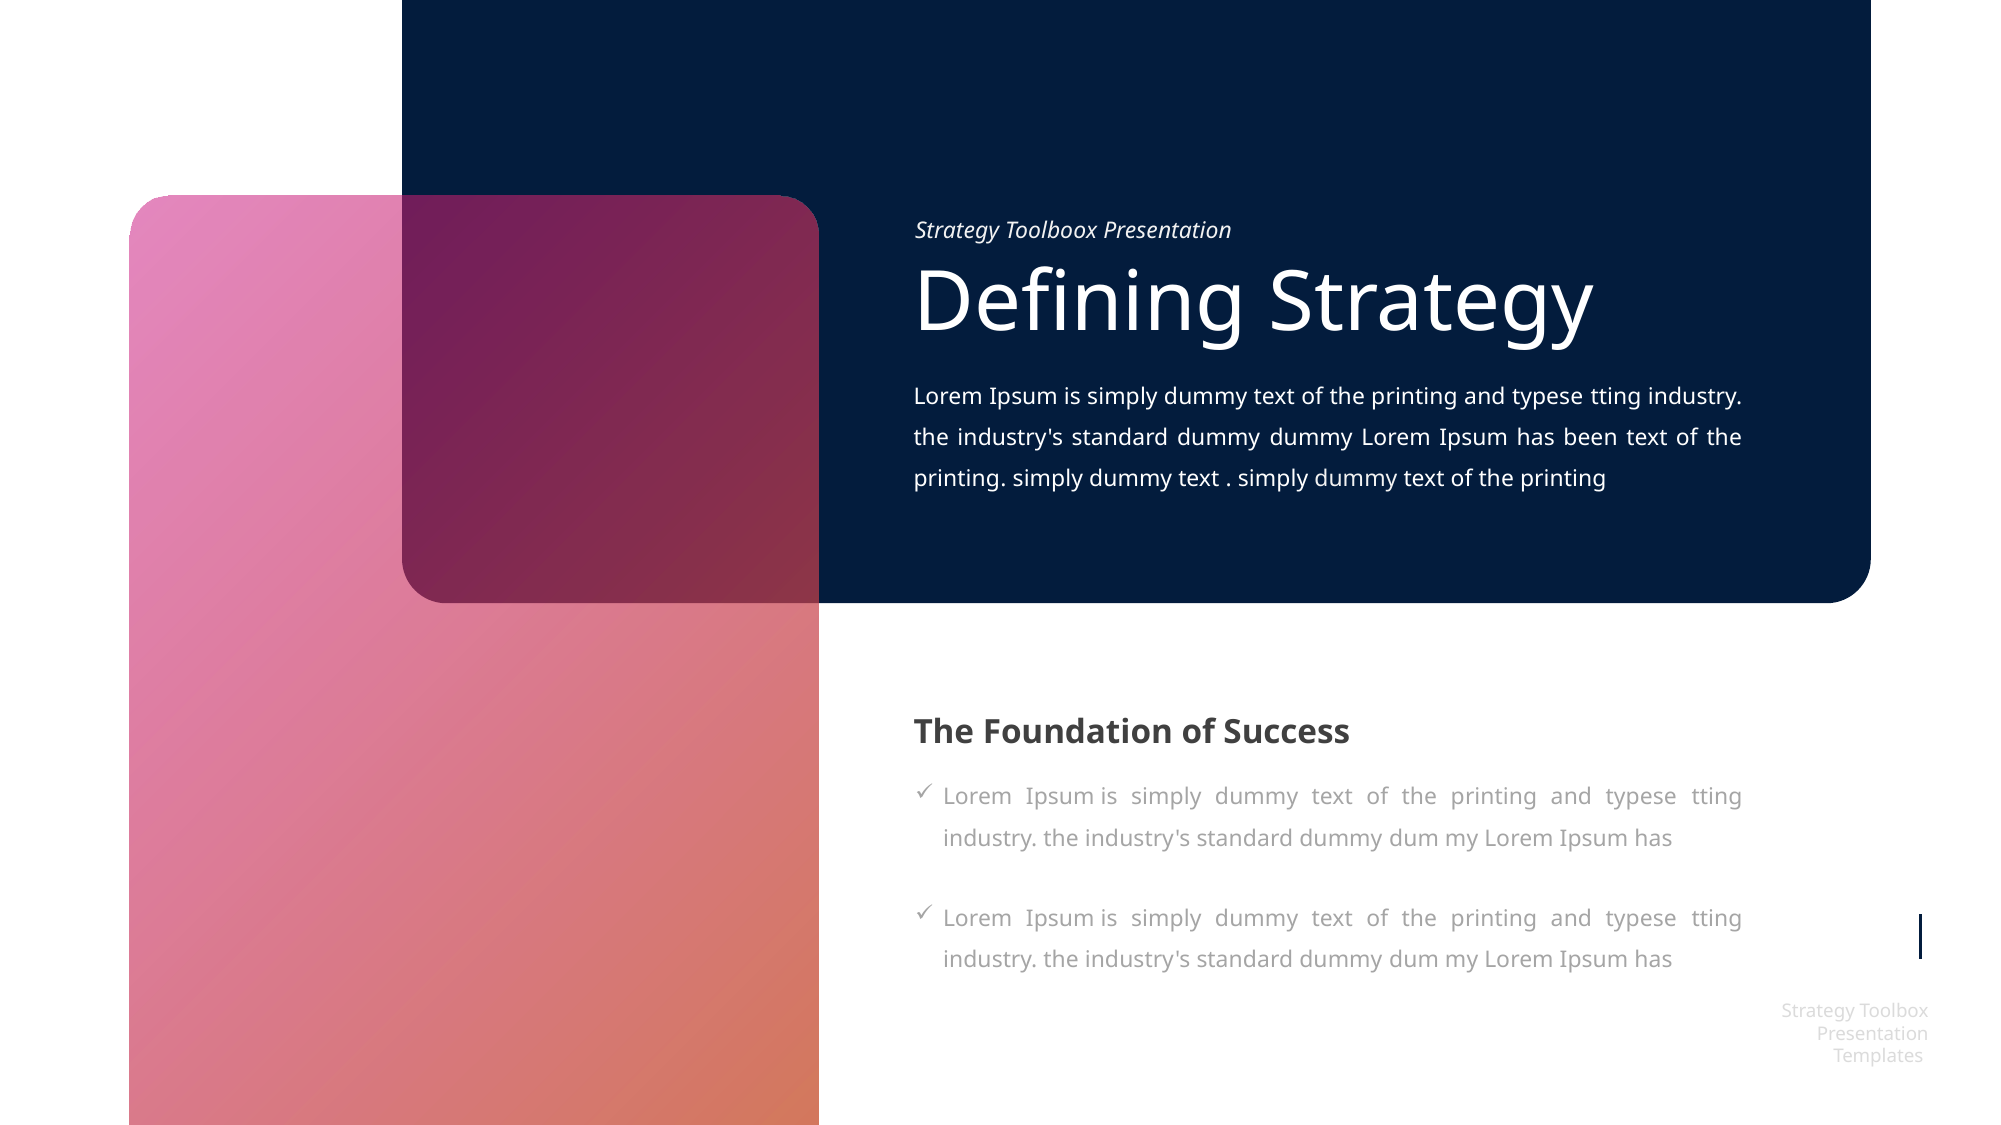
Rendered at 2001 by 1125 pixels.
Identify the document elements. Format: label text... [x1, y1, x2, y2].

text_box Strategy Toolboox Presentation [900, 194, 1299, 250]
text_box Lorem Ipsum is simply dummy text of the printing and typese tting industry. the industry's standard dummy dum my Lorem Ipsum has [900, 882, 1758, 980]
text_box Lorem Ipsum is simply dummy text of the printing and typese tting industry. the industry's standard dummy dummy Lorem Ipsum has been text of the printing. simply dummy text . simply dummy text of the printing [898, 360, 1758, 499]
text_box Lorem Ipsum is simply dummy text of the printing and typese tting industry. the industry's standard dummy dum my Lorem Ipsum has [900, 760, 1758, 858]
text_box Defining Strategy [898, 239, 1656, 355]
picture [129, 195, 819, 1125]
text_box Strategy Toolbox Presentation Templates [1716, 991, 1943, 1074]
text_box The Foundation of Success [898, 682, 1758, 758]
